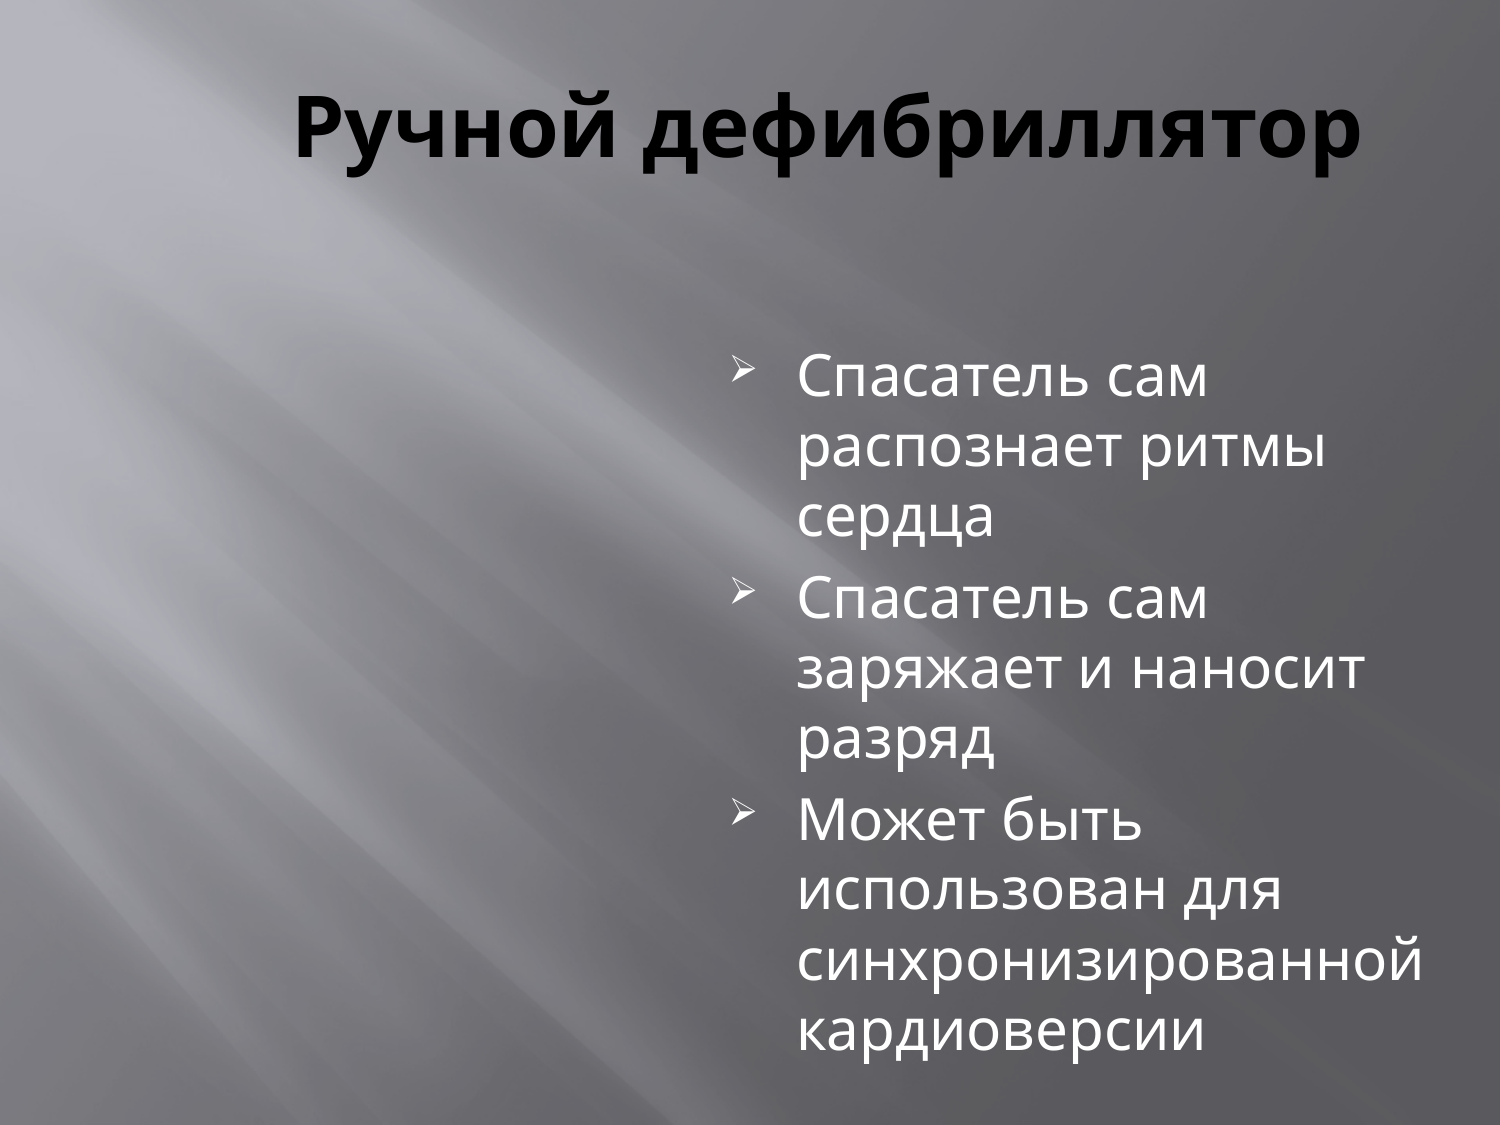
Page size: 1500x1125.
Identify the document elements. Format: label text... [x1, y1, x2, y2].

list Спасатель сам распознает ритмы сердца Спасатель сам заряжает и наносит разряд Может быть использован для синхронизированной кардиоверсии [691, 331, 1469, 1006]
title Ручной дефибриллятор [188, 35, 1468, 211]
